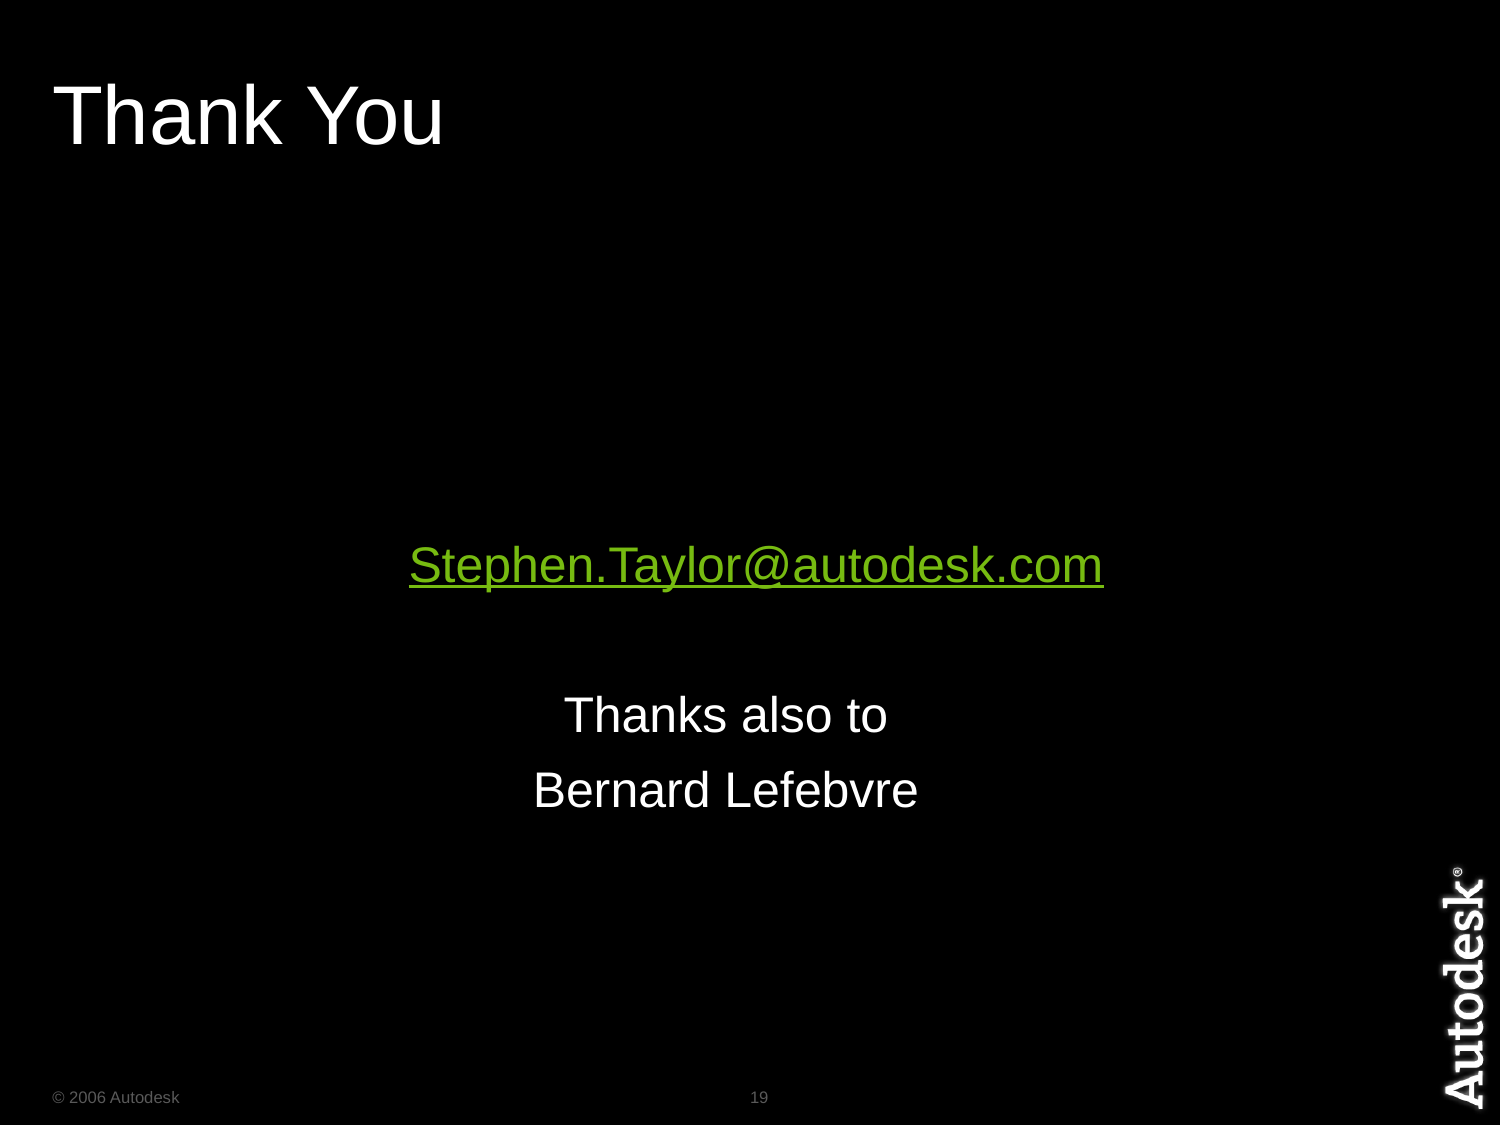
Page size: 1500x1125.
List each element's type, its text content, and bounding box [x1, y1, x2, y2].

list Stephen.Taylor@autodesk.com Thanks also to Bernard Lefebvre [52, 231, 1401, 1073]
picture [1402, 0, 1500, 1125]
title Thank You [52, 22, 1401, 211]
